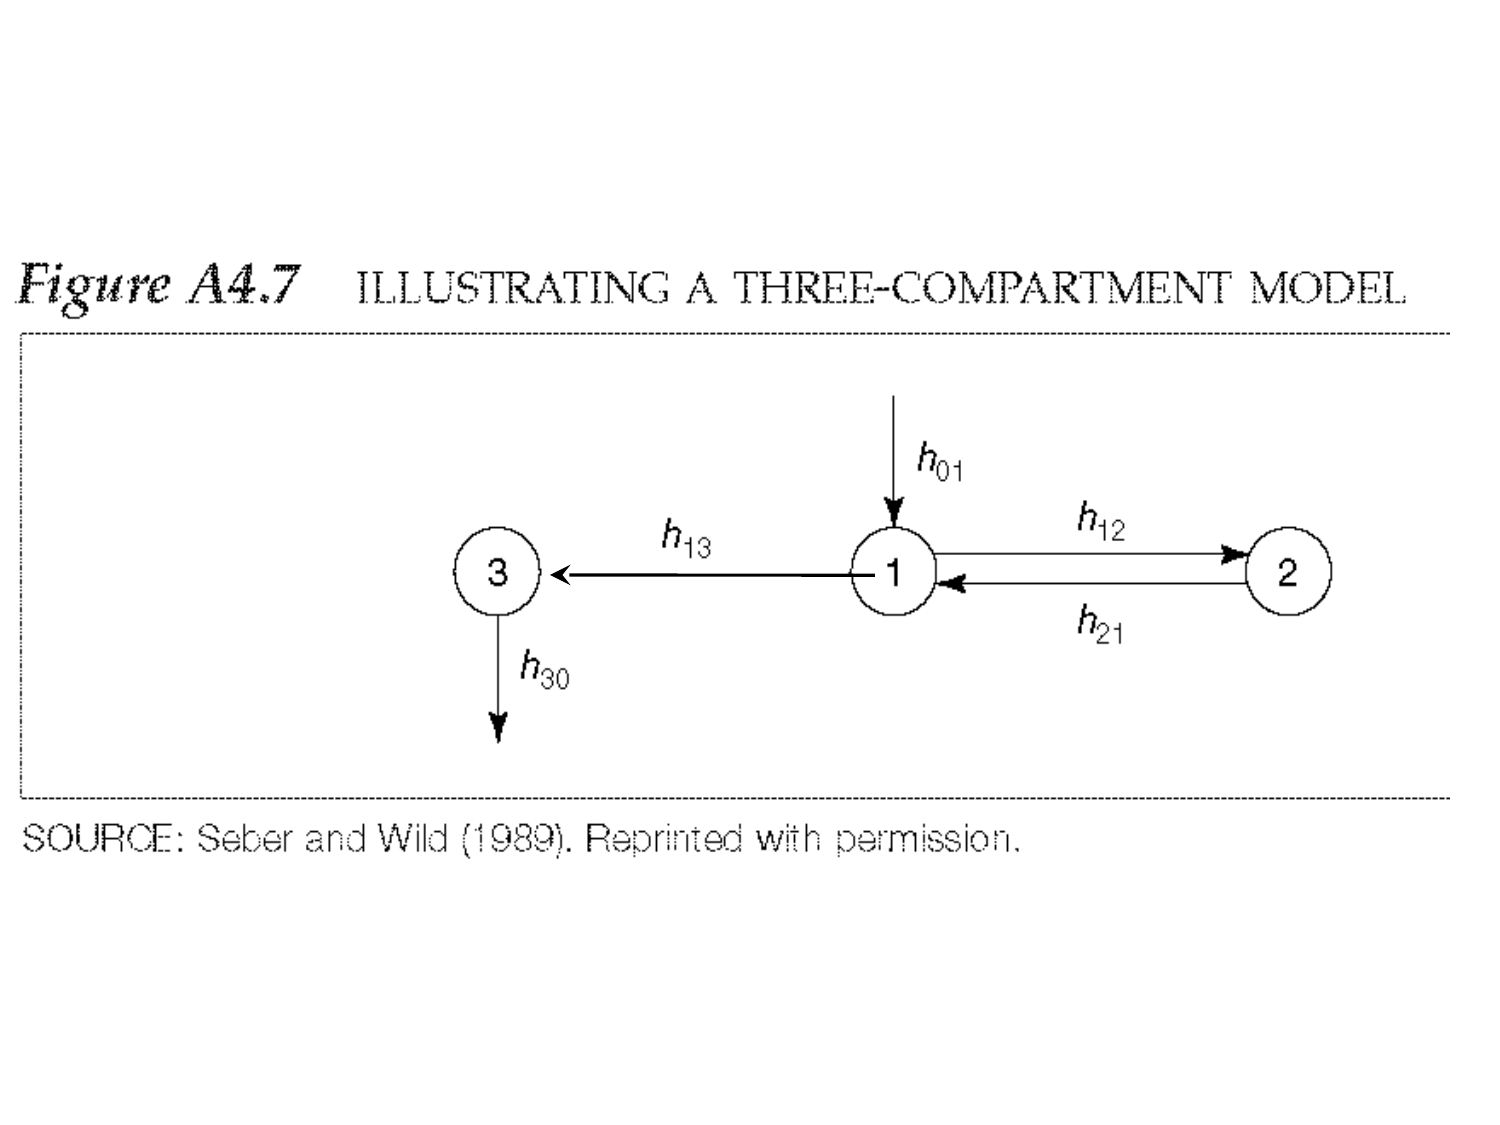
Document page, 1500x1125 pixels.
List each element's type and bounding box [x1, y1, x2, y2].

picture [0, 237, 1451, 895]
